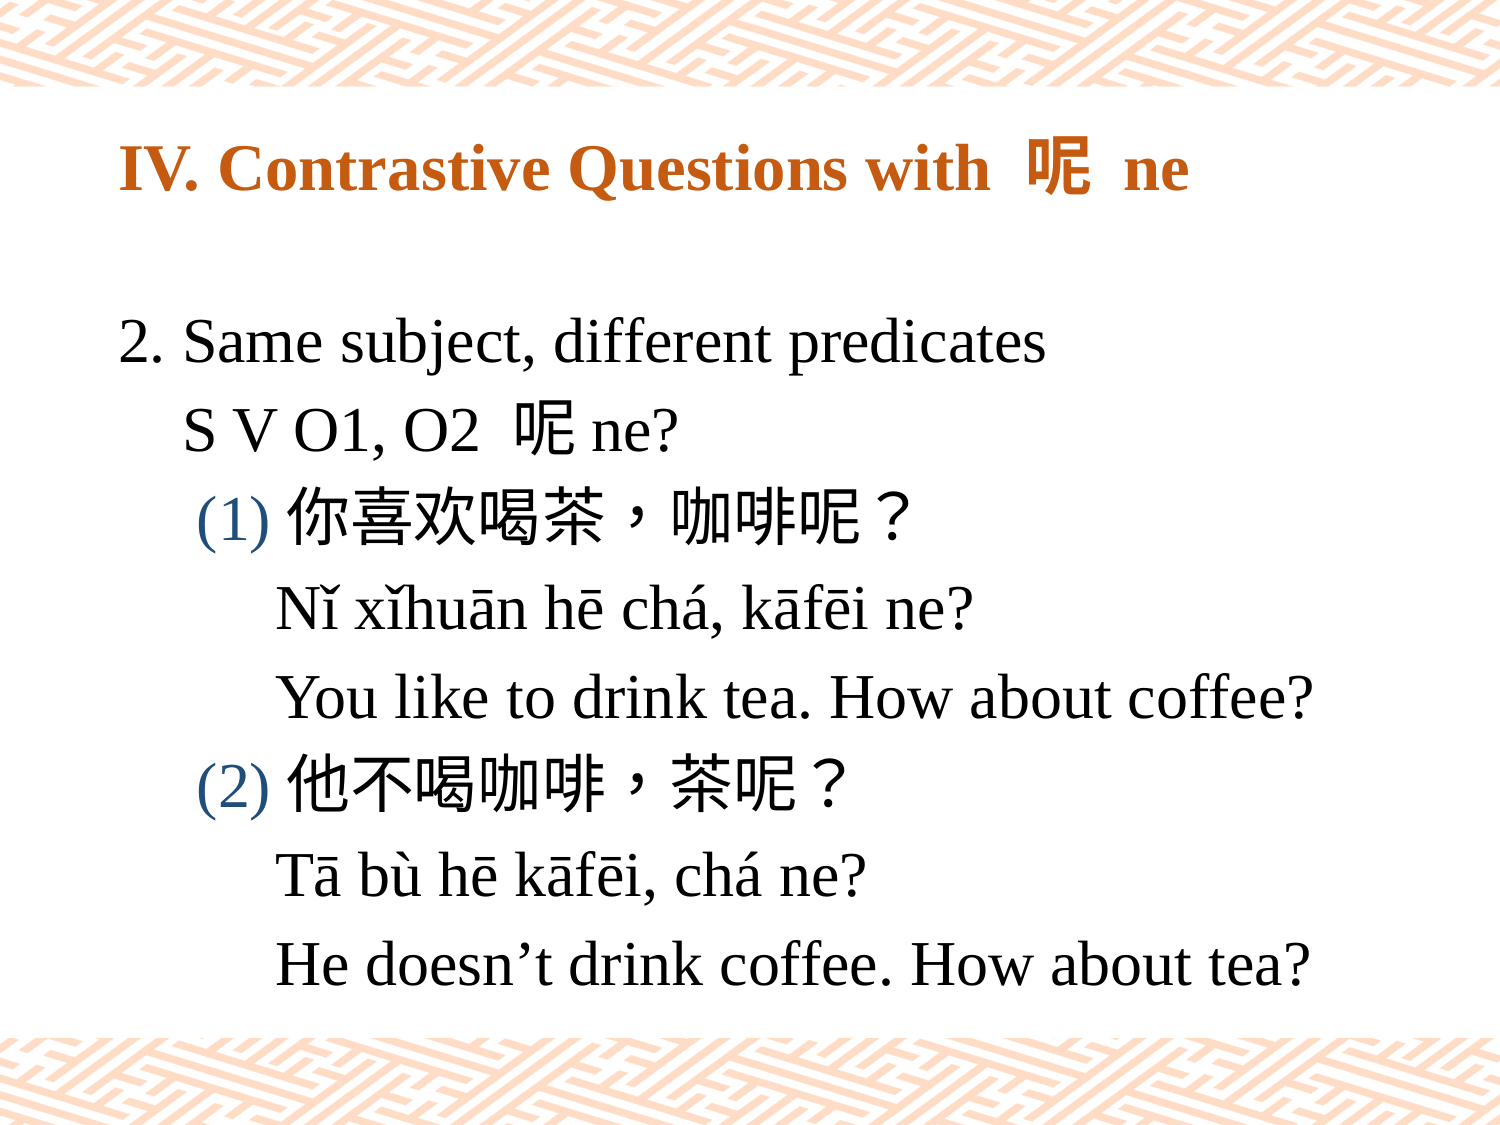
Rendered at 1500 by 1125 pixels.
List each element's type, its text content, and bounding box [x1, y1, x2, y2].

list 2. Same subject, different predicates S V O1, O2 呢ne? (1)你喜欢喝茶，咖啡呢？ Nǐ xǐhuān hē chá, kāfēi ne? You like to drink tea. How about coffee? (2)他不喝咖啡，茶呢？ Tā bù hē kāfēi, chá ne? He doesn’t drink coffee. How about tea? [103, 299, 1397, 1014]
title IV. Contrastive Questions with 呢 ne [103, 59, 1397, 278]
picture [0, 0, 1500, 1125]
